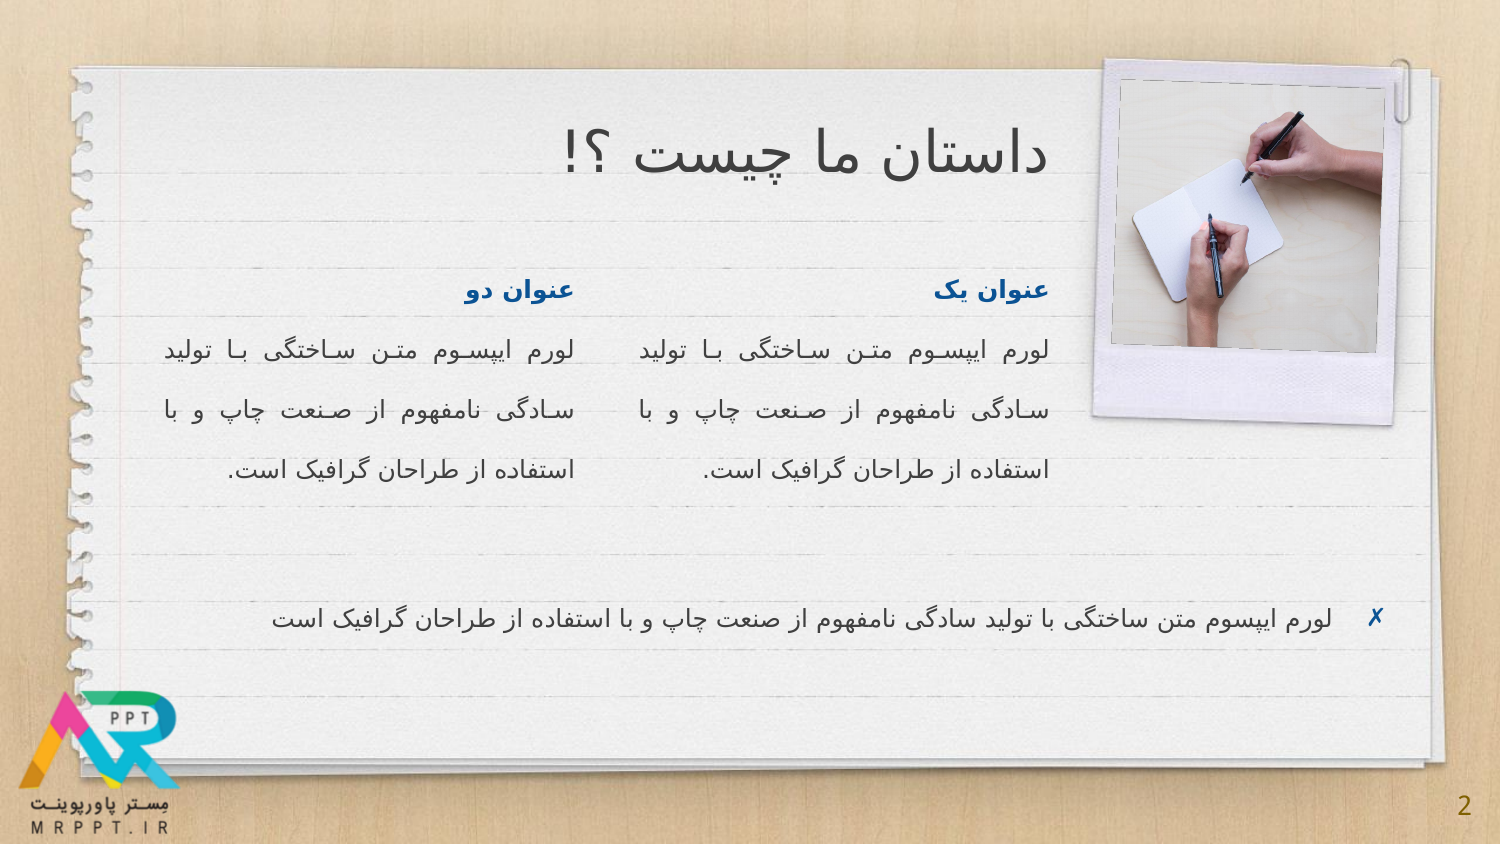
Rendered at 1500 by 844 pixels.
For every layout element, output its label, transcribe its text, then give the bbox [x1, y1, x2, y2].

slide_number 2 [1429, 767, 1500, 844]
title داستان ما چیست ؟! [142, 58, 1066, 200]
picture [0, 0, 1500, 844]
list لورم ایپسوم متن ساختگی با تولید سادگی نامفهوم از صنعت چاپ و با استفاده از طراحان گرافیک است [142, 585, 1425, 773]
list عنوان یک لورم ایپسوم متن ساختگی با تولید سادگی نامفهوم از صنعت چاپ و با استفاده از طراحان گرافیک است. [617, 256, 1066, 585]
list عنوان دو لورم ایپسوم متن ساختگی با تولید سادگی نامفهوم از صنعت چاپ و با استفاده از طراحان گرافیک است. [142, 256, 591, 585]
